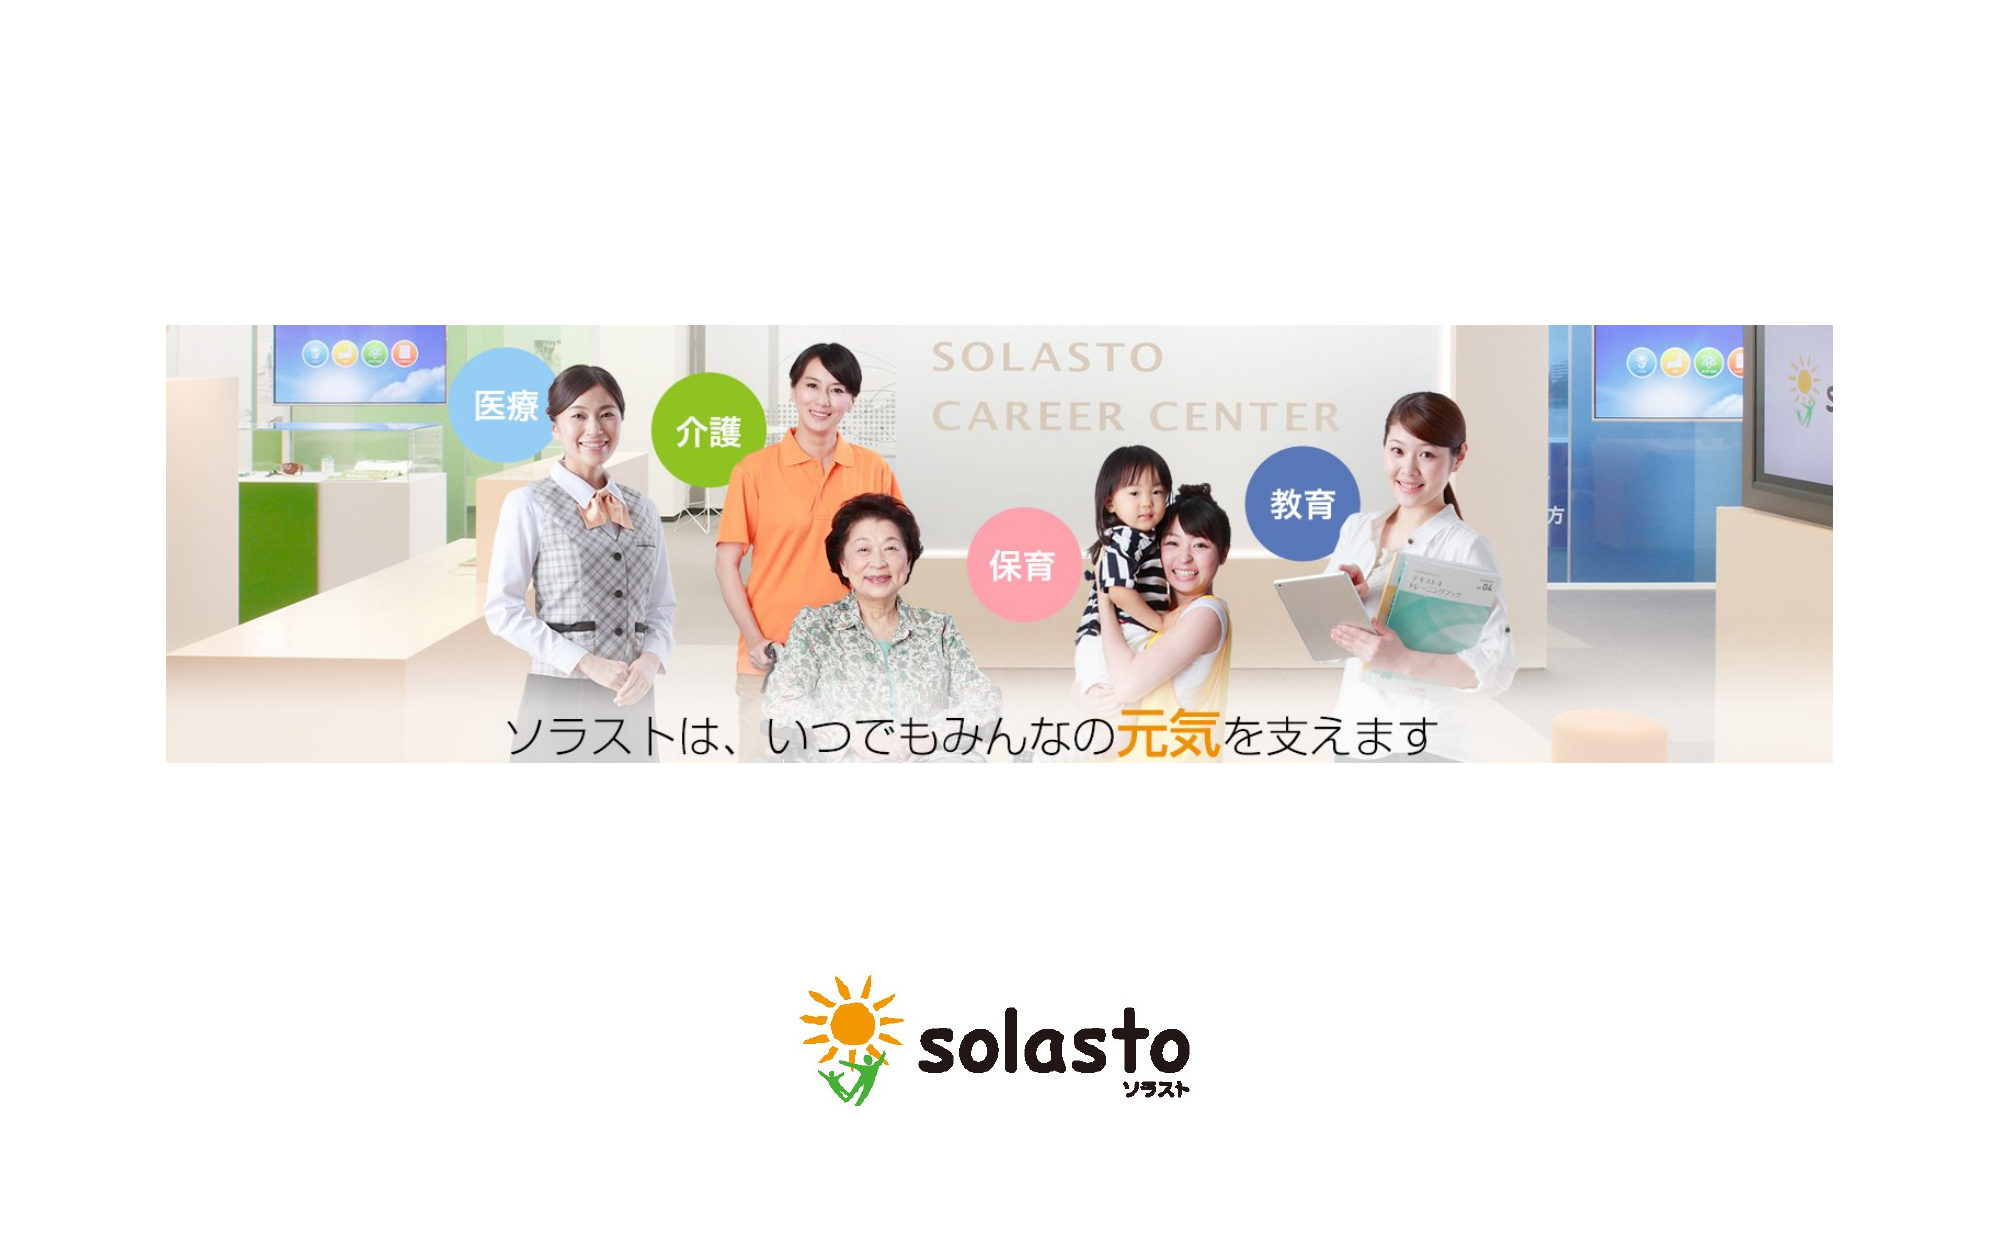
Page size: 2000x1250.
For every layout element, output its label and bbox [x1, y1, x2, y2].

picture [166, 325, 1834, 763]
picture [792, 971, 1195, 1109]
